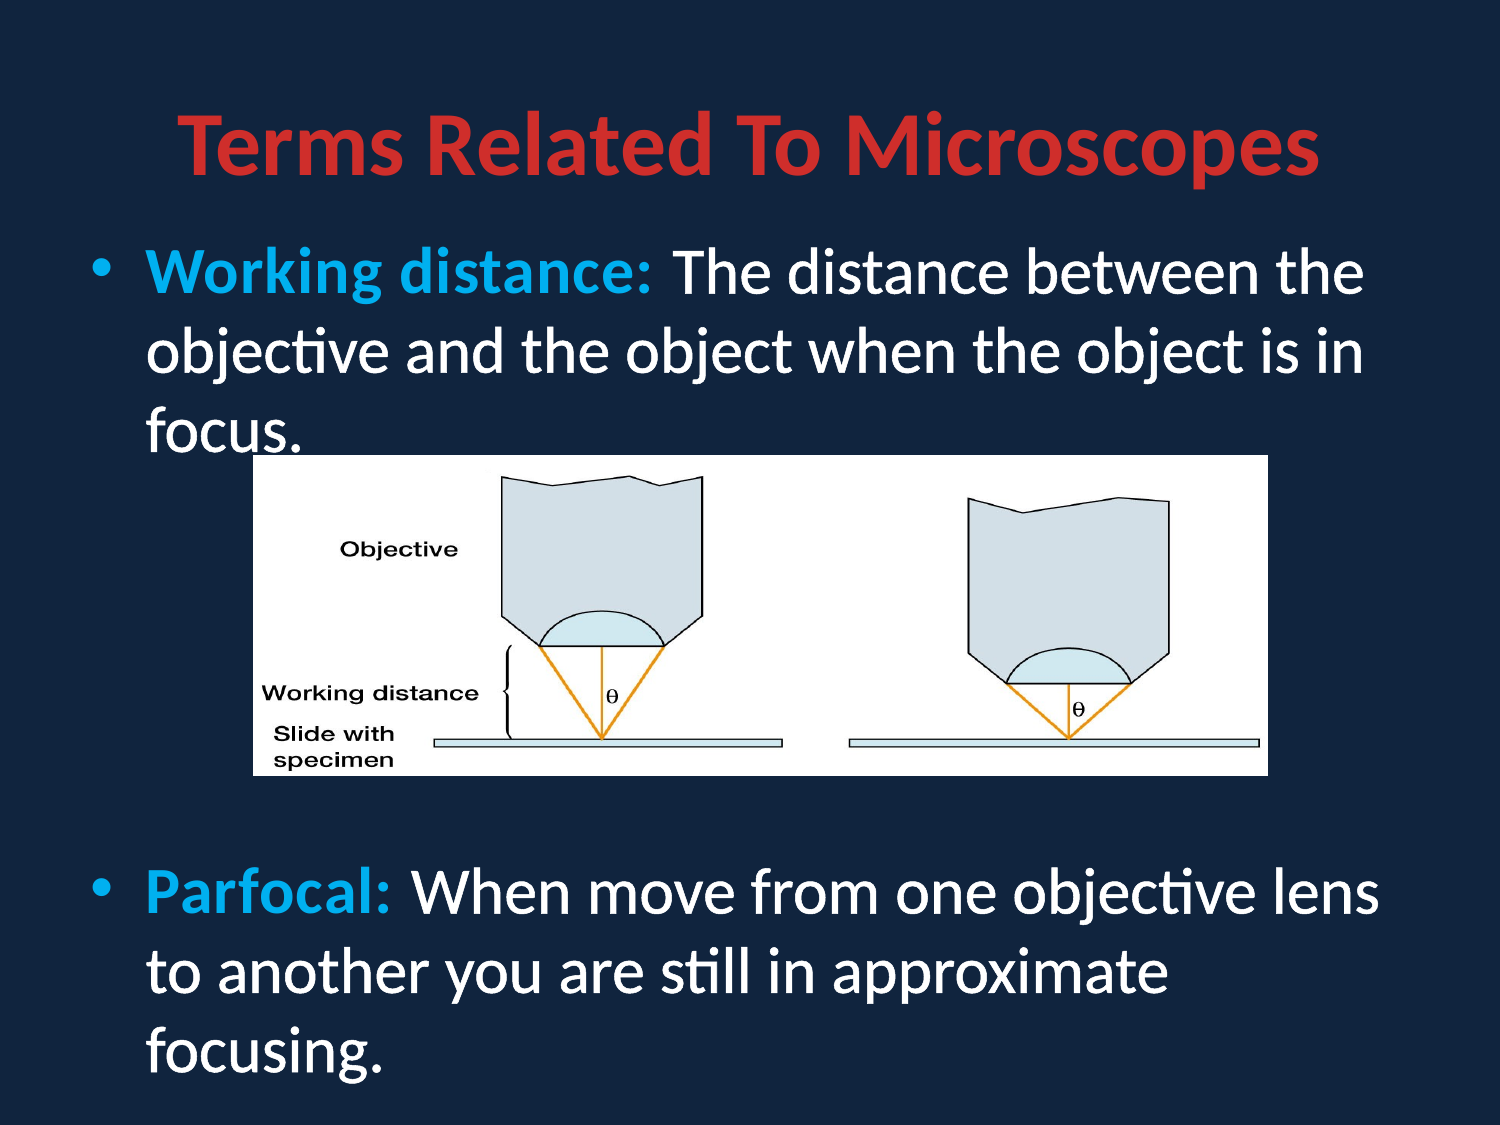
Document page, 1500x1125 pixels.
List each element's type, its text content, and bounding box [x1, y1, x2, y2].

picture [253, 454, 1269, 776]
list Working distance: The distance between the objective and the object when the object is in focus. Parfocal: When move from one objective lens to another you are still in approximate focusing. [75, 233, 1425, 1094]
title Terms Related To Microscopes [75, 45, 1425, 233]
